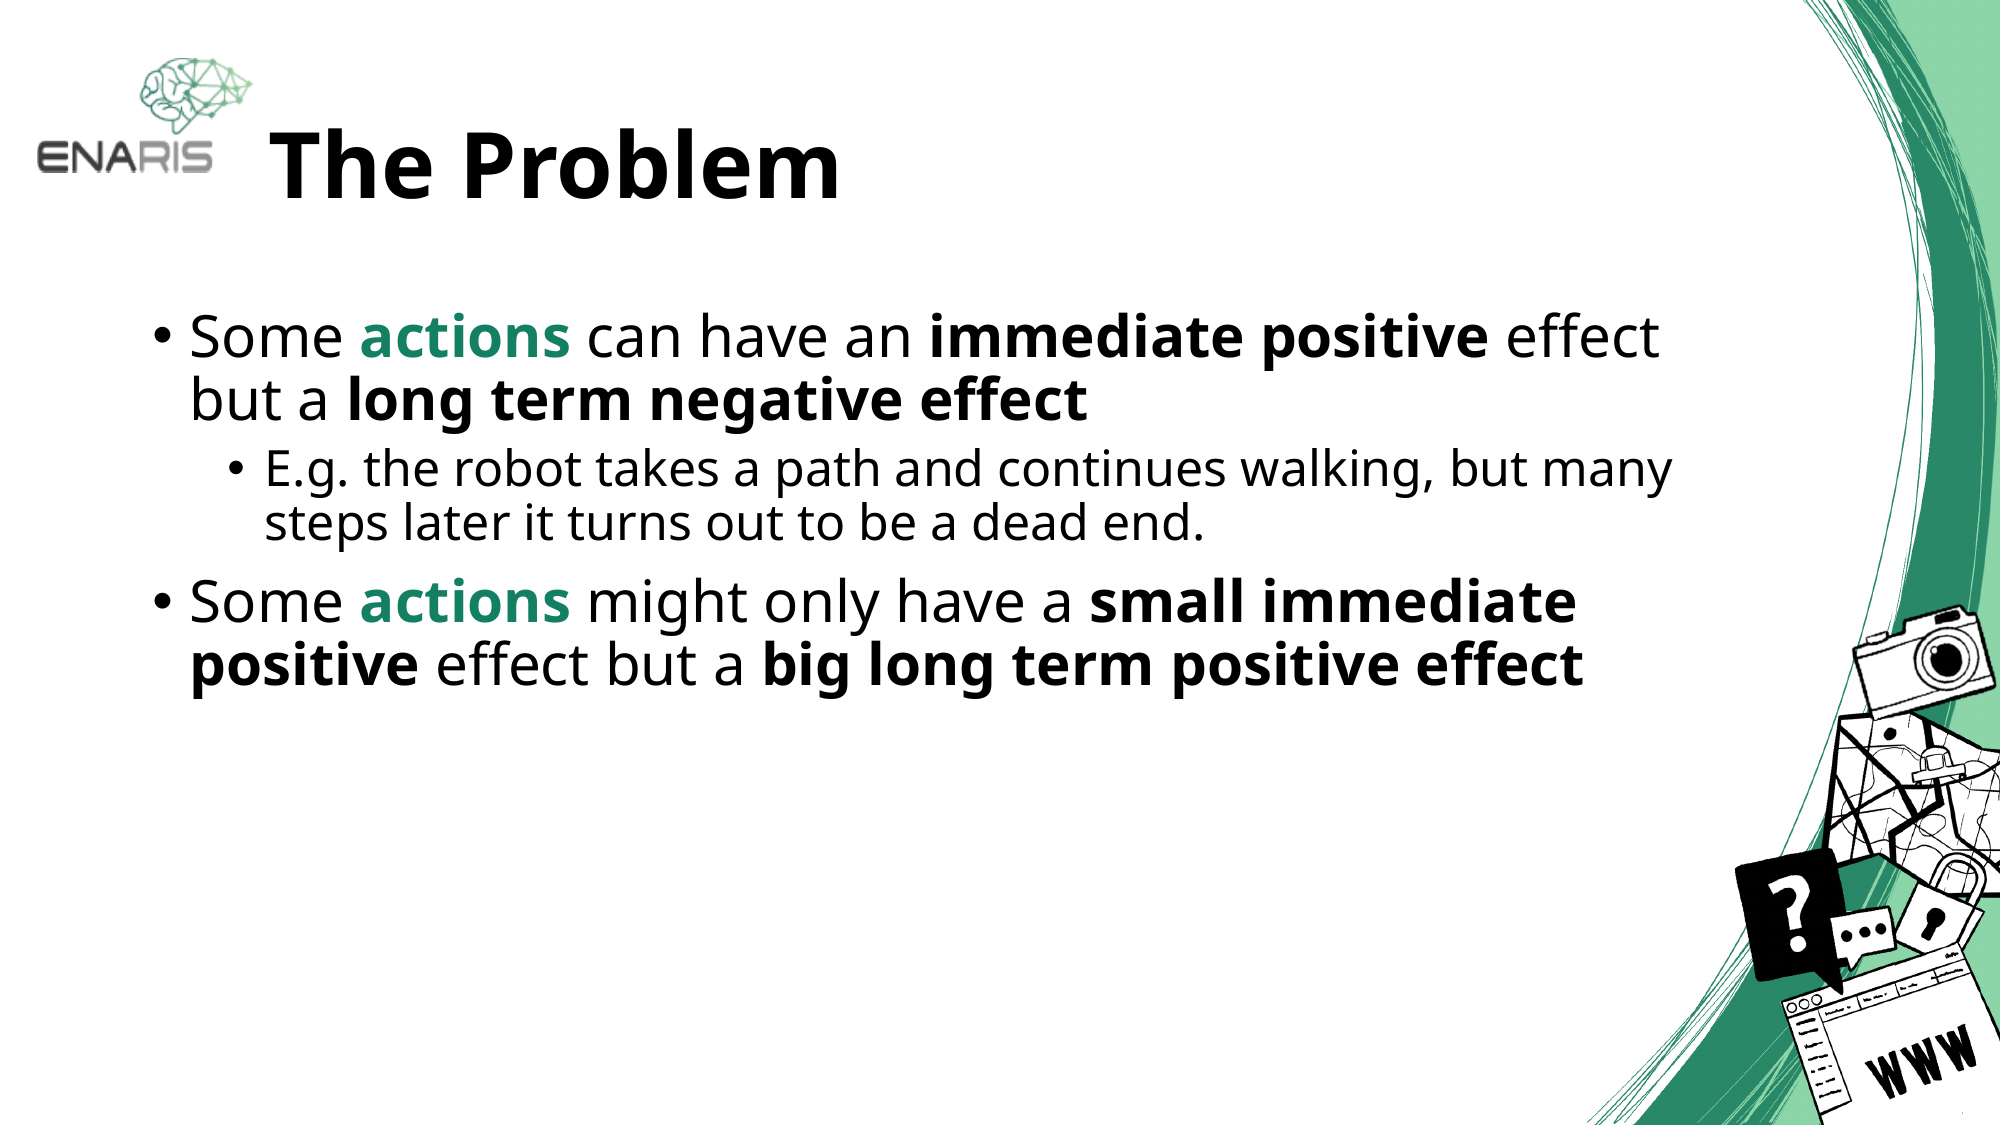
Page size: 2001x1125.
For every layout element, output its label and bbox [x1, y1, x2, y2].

list [137, 299, 1728, 1014]
picture [37, 58, 254, 173]
picture [408, 0, 2000, 1125]
title [253, 59, 1863, 278]
